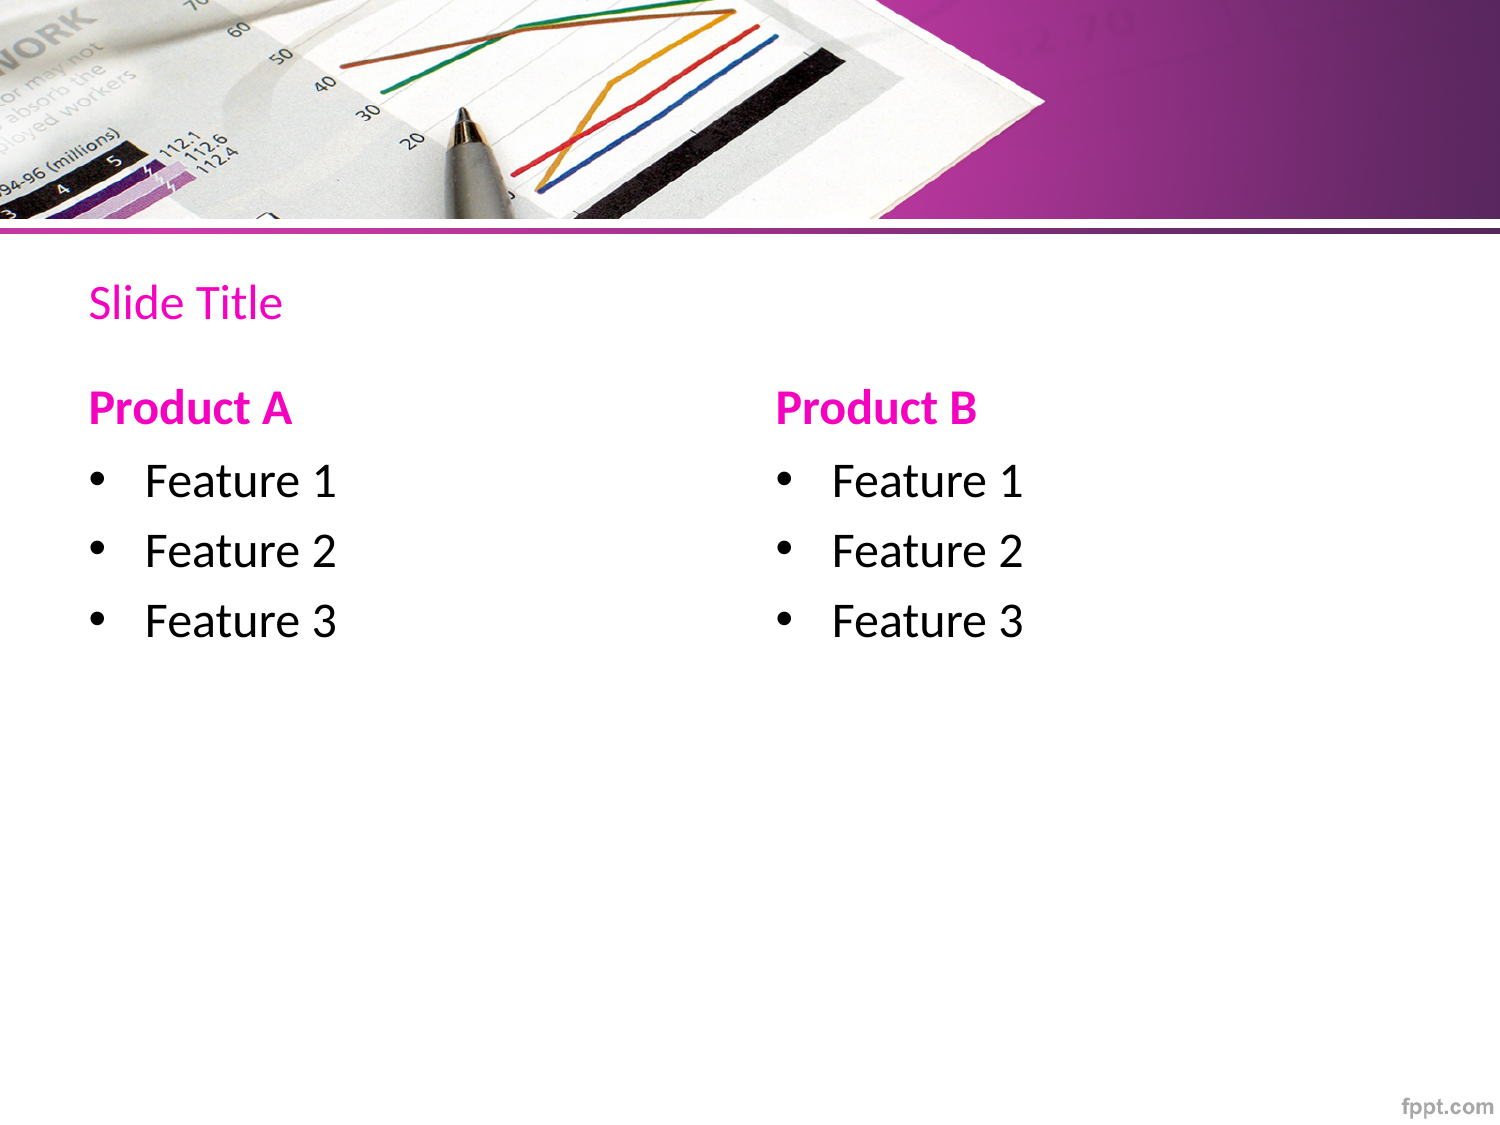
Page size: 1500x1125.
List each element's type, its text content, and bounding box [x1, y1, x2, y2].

list Product B [760, 337, 1424, 440]
picture [0, 0, 1500, 1125]
list Feature 1 Feature 2 Feature 3 [73, 440, 737, 939]
list Feature 1 Feature 2 Feature 3 [760, 440, 1424, 939]
list Product A [73, 337, 737, 440]
title Slide Title [73, 261, 1424, 338]
